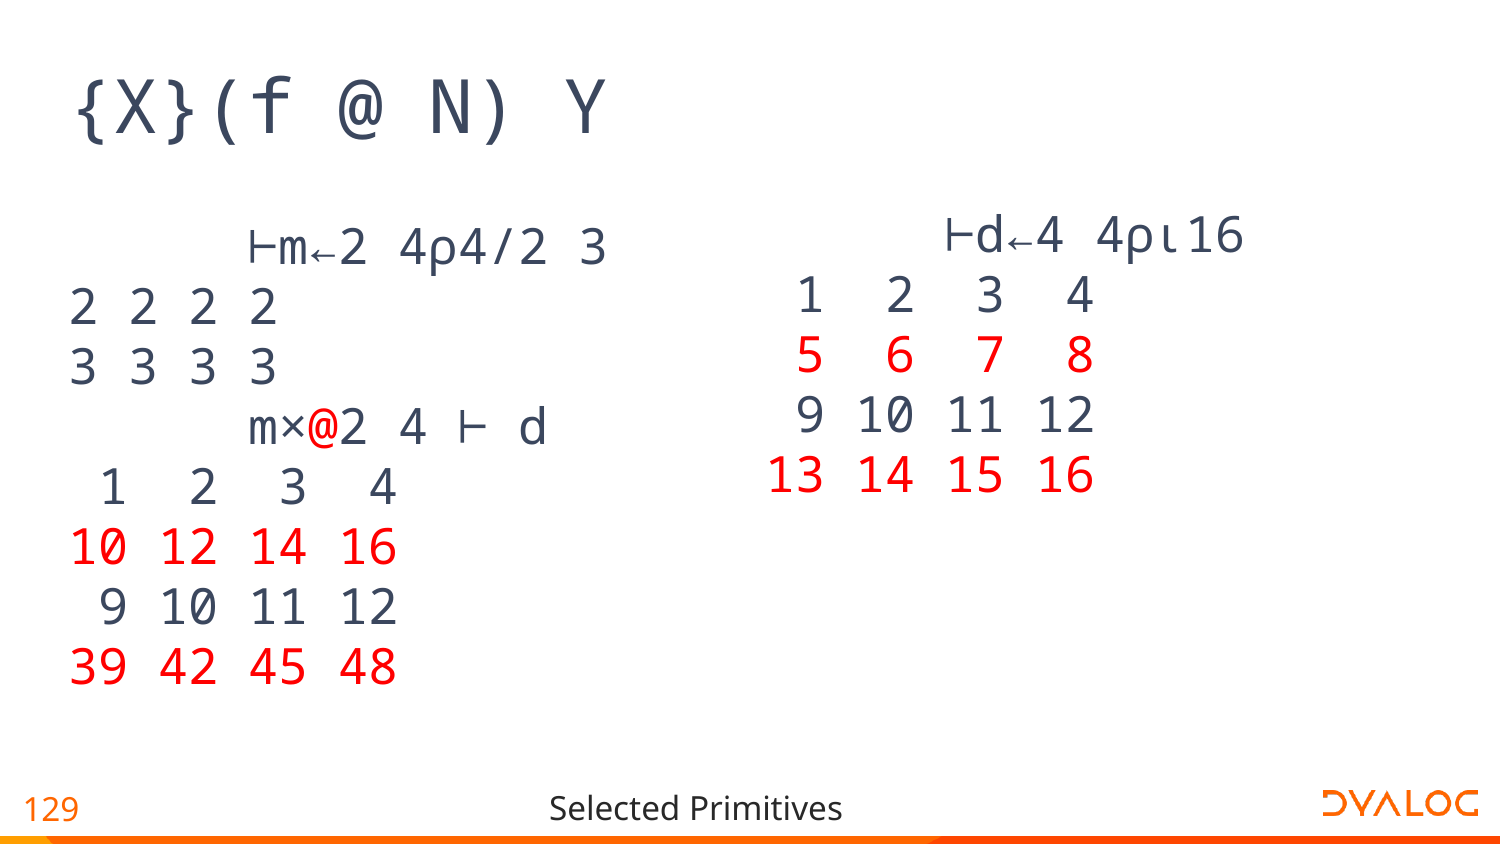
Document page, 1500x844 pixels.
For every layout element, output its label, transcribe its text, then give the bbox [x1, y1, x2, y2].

picture [1323, 790, 1478, 816]
list ⊢m←2 4⍴4/2 3 2 2 2 2 3 3 3 3 m×@2 4 ⊢ d 1 2 3 4 10 12 14 16 9 10 11 12 39 42 45 48 [53, 207, 750, 740]
list ⊢d←4 4⍴⍳16 1 2 3 4 5 6 7 8 9 10 11 12 13 14 15 16 [750, 195, 1424, 728]
picture [0, 836, 1500, 844]
title {X}(f @ N) Y [53, 43, 1453, 157]
